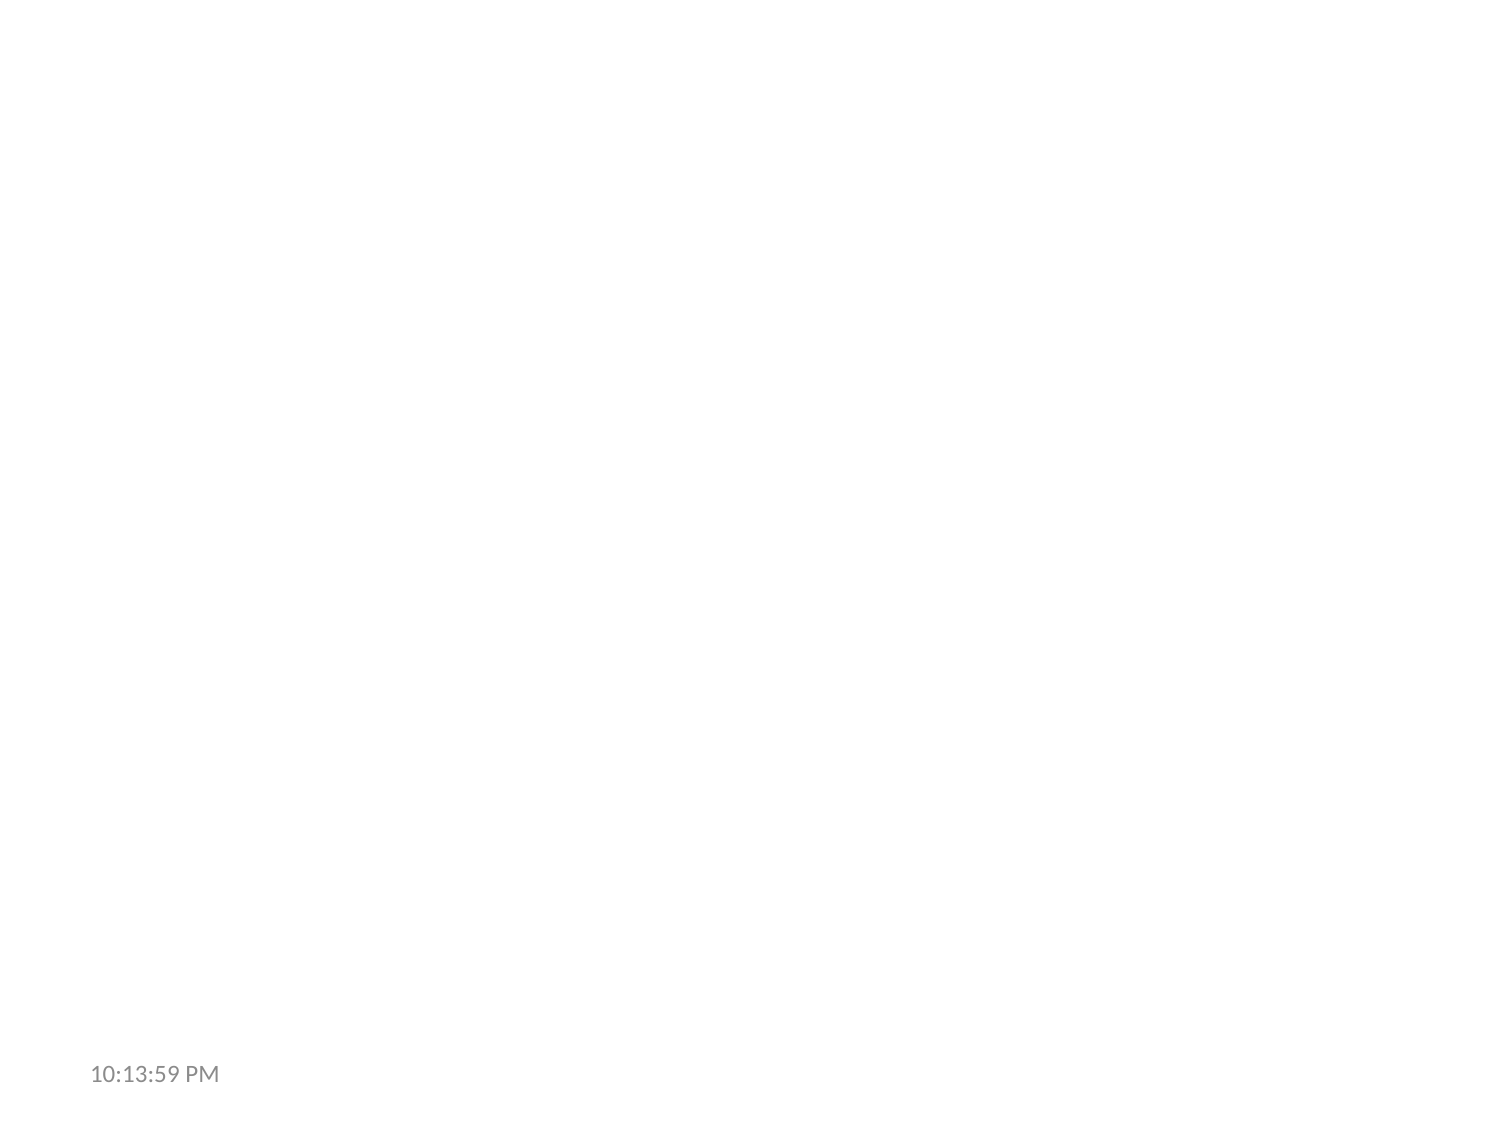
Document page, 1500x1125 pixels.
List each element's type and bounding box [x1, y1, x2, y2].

slide_number [75, 1042, 425, 1103]
